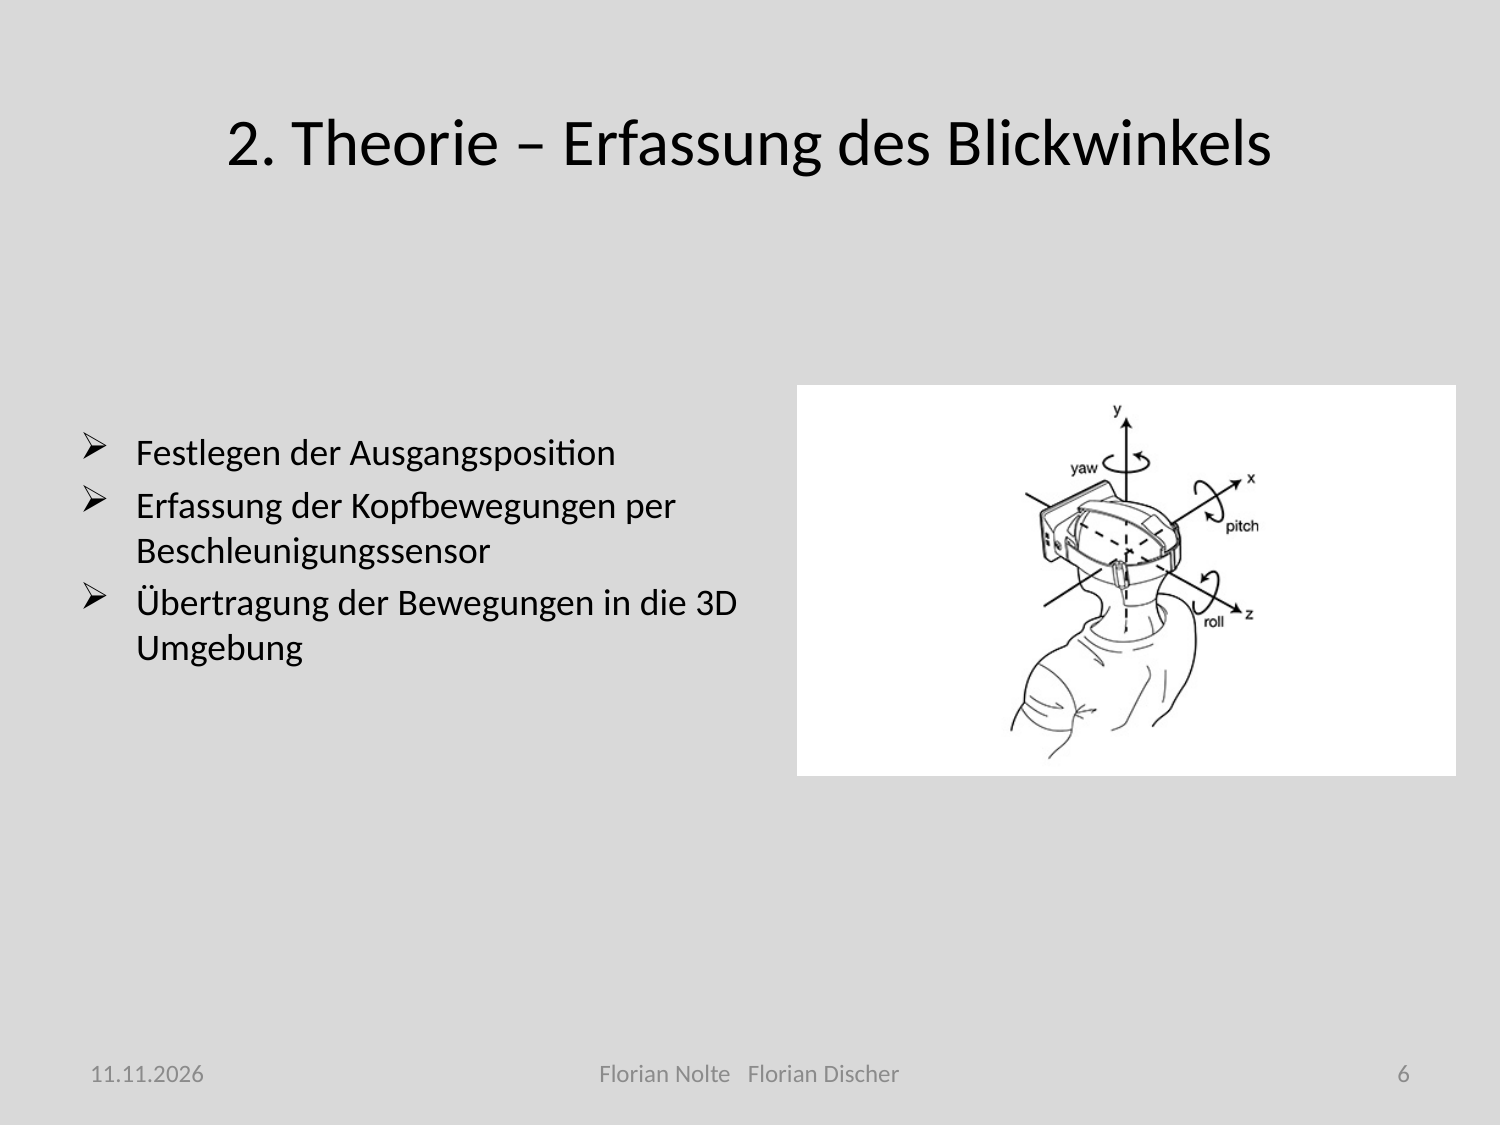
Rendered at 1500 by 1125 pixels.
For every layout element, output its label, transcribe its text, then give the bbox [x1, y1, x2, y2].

list Festlegen der Ausgangsposition Erfassung der Kopfbewegungen per Beschleunigungssensor Übertragung der Bewegungen in die 3D Umgebung [64, 420, 793, 780]
slide_number 6 [1074, 1042, 1425, 1103]
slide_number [75, 1042, 425, 1103]
picture [796, 385, 1456, 776]
title 2. Theorie – Erfassung des Blickwinkels [75, 45, 1425, 233]
footer Florian Nolte Florian Discher [512, 1042, 988, 1103]
